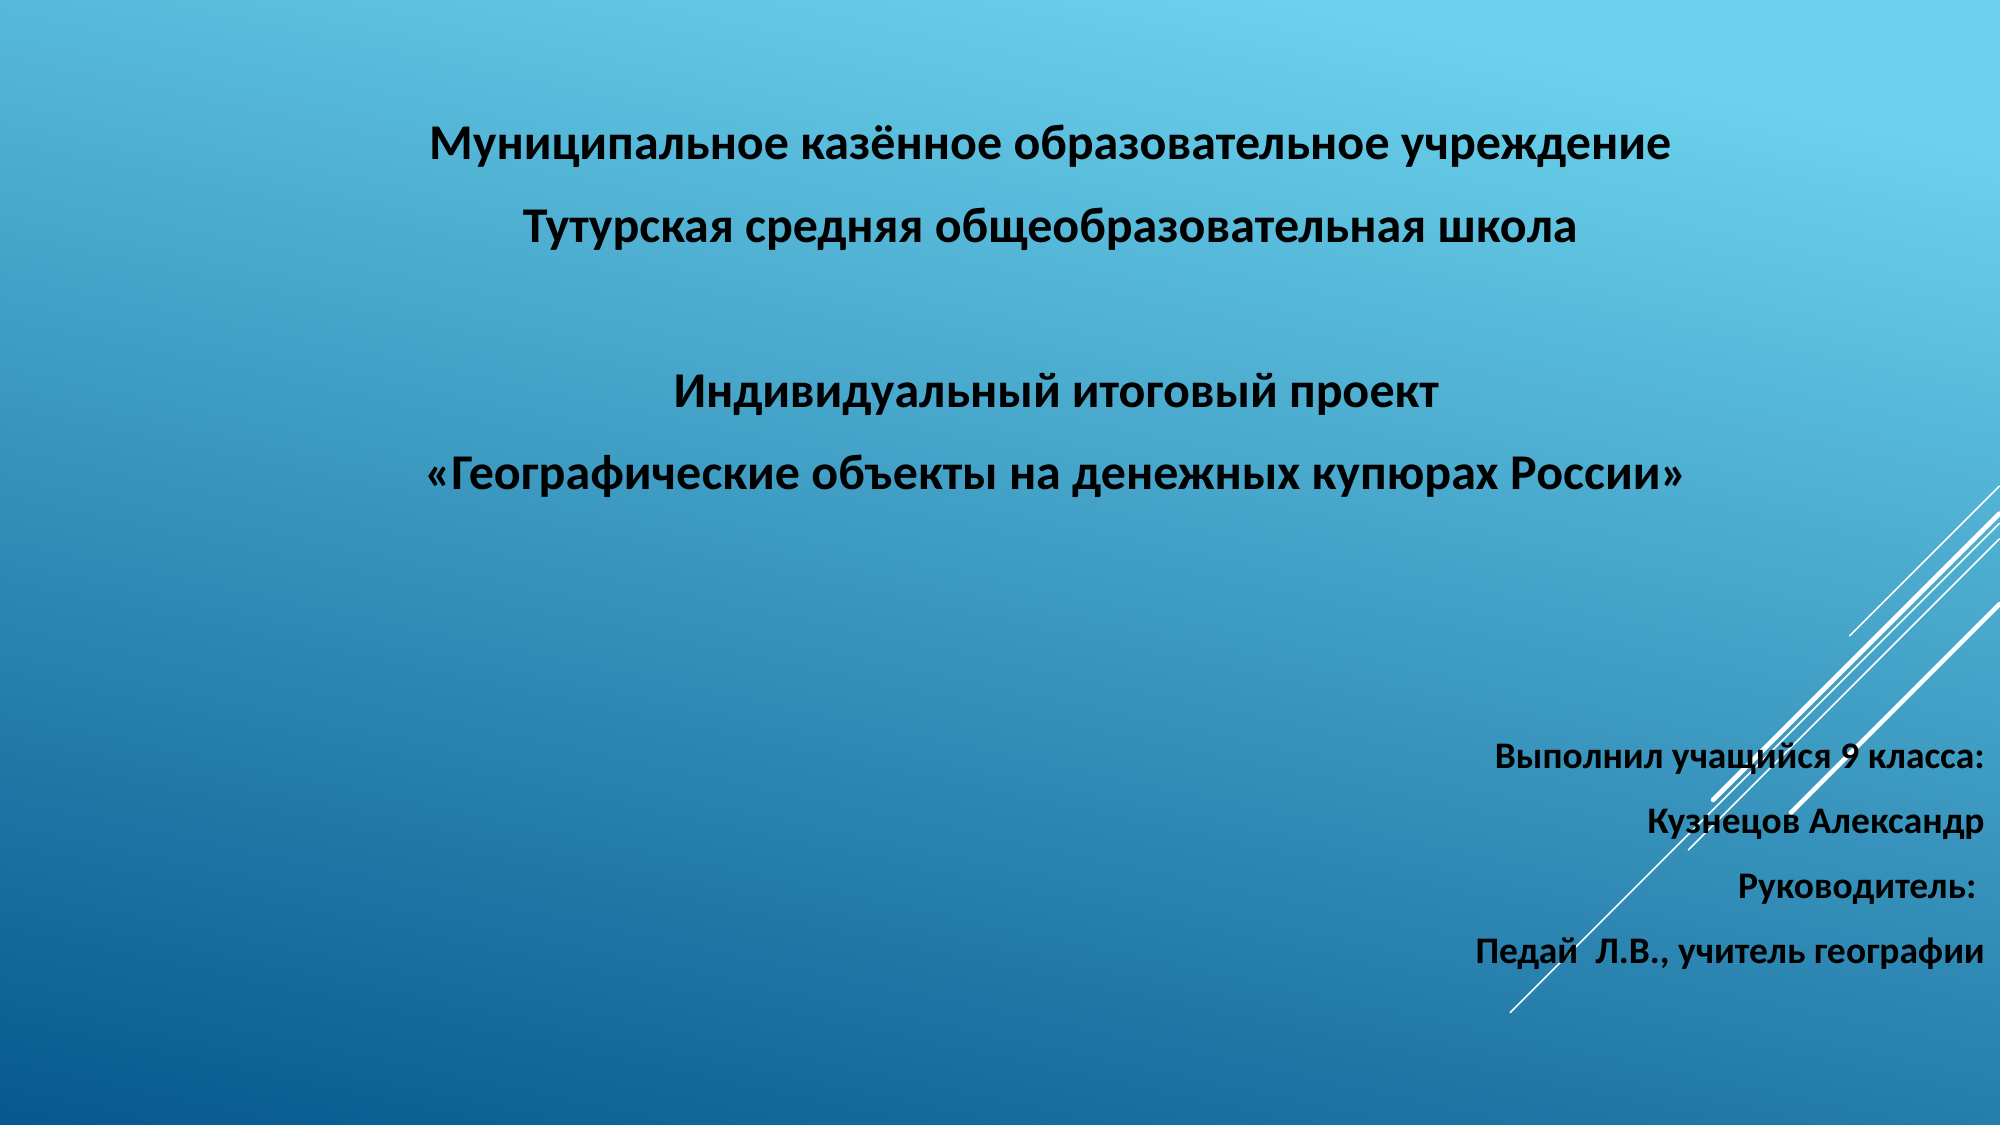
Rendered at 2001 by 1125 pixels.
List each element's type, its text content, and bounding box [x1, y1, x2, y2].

subtitle Муниципальное казённое образовательное учреждение Тутурская средняя общеобразовательная школа Индивидуальный итоговый проект «Географические объекты на денежных купюрах России» Выполнил учащийся 9 класса: Кузнецов Александр Руководитель: Педай Л.В., учитель географии [112, 52, 2000, 1028]
